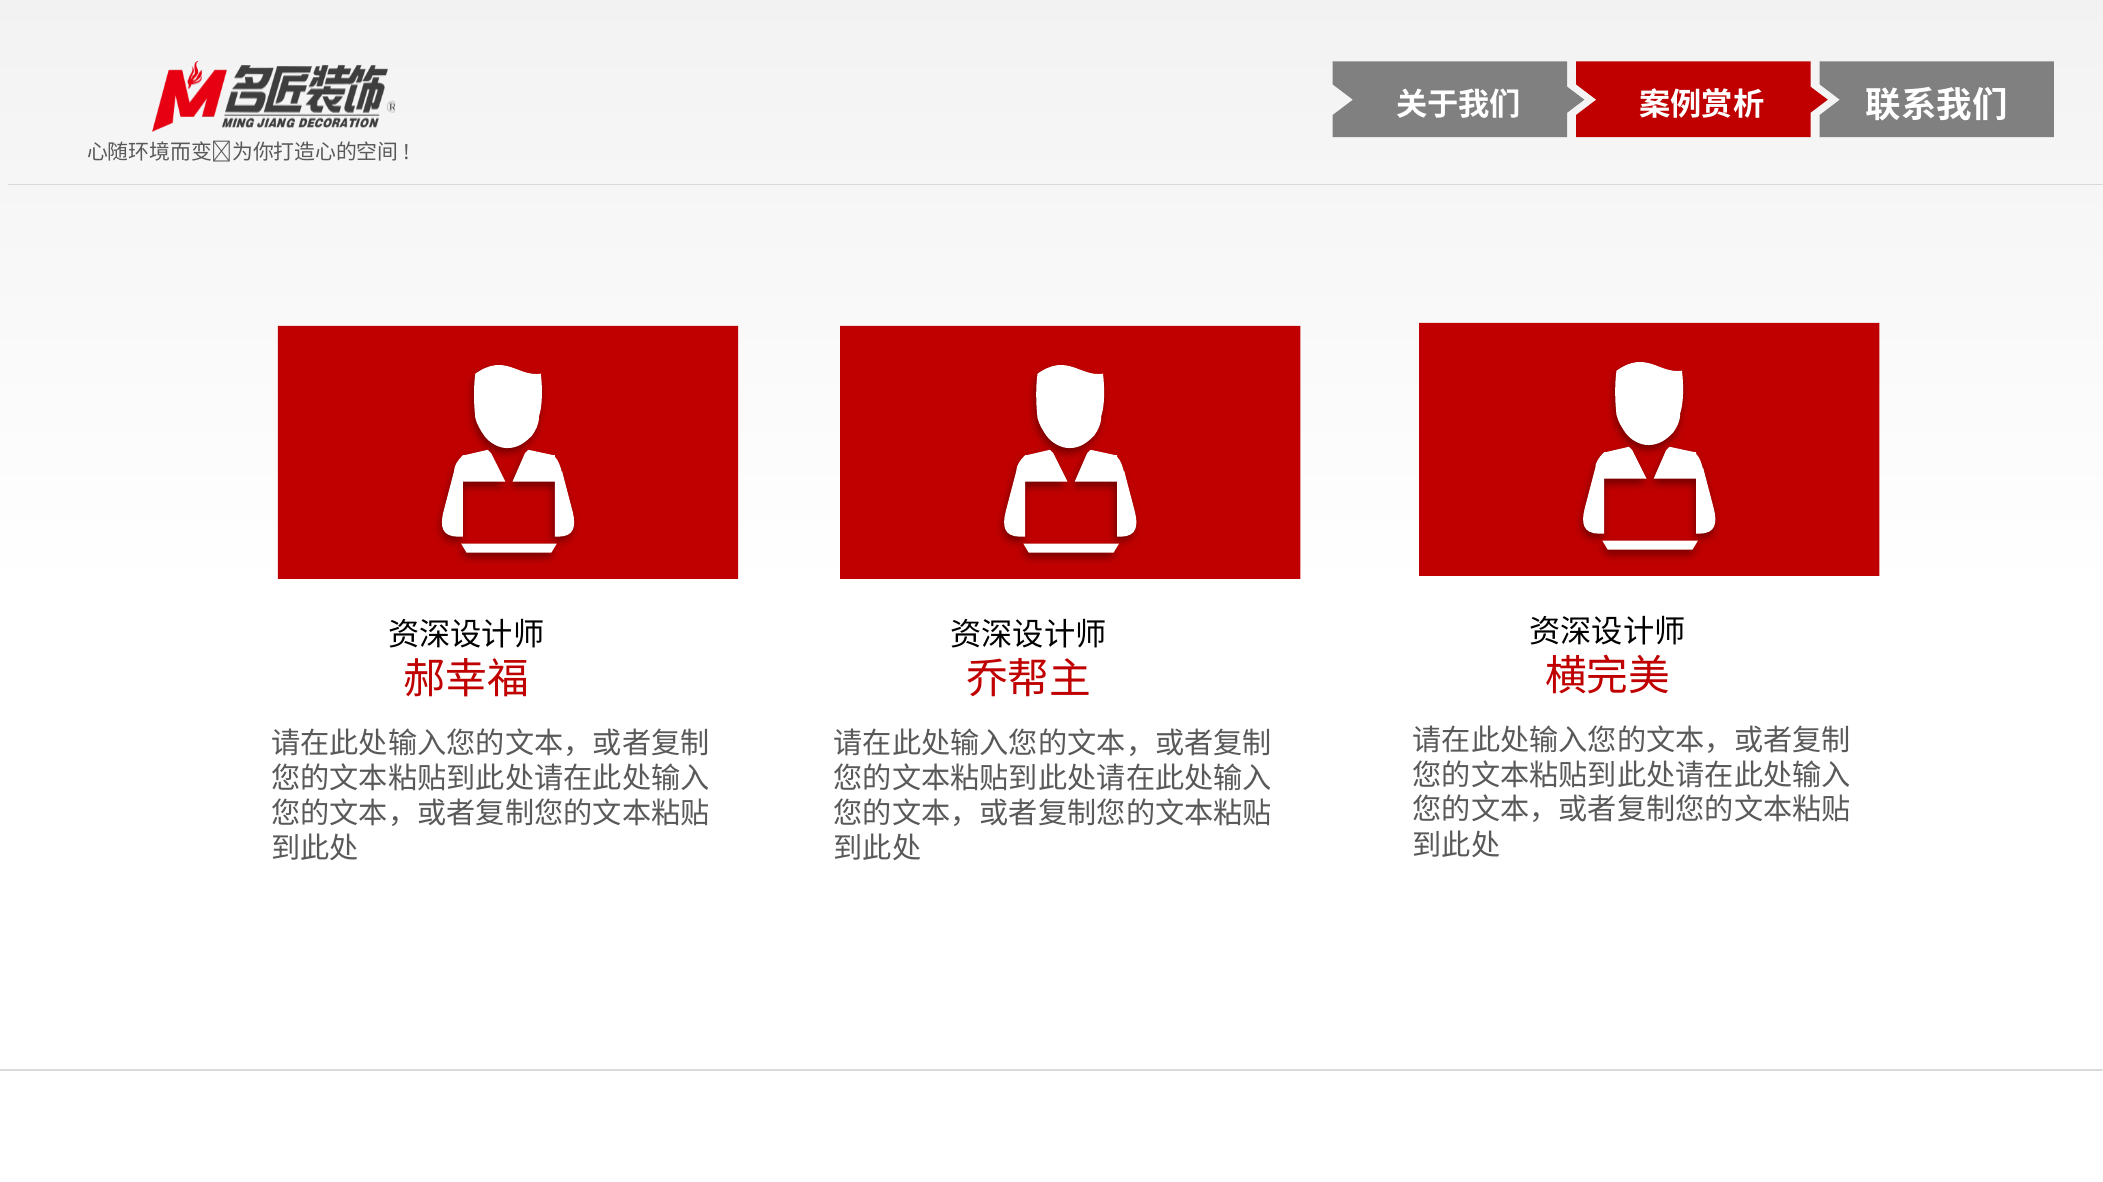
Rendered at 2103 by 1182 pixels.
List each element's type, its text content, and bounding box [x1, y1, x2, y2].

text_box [1397, 322, 1880, 877]
text_box 案例赏析 [1573, 59, 1830, 140]
text_box 联系我们 [1817, 59, 2057, 140]
text_box 关于我们 [1330, 59, 1587, 140]
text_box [818, 325, 1301, 880]
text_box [74, 61, 422, 172]
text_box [256, 325, 739, 880]
